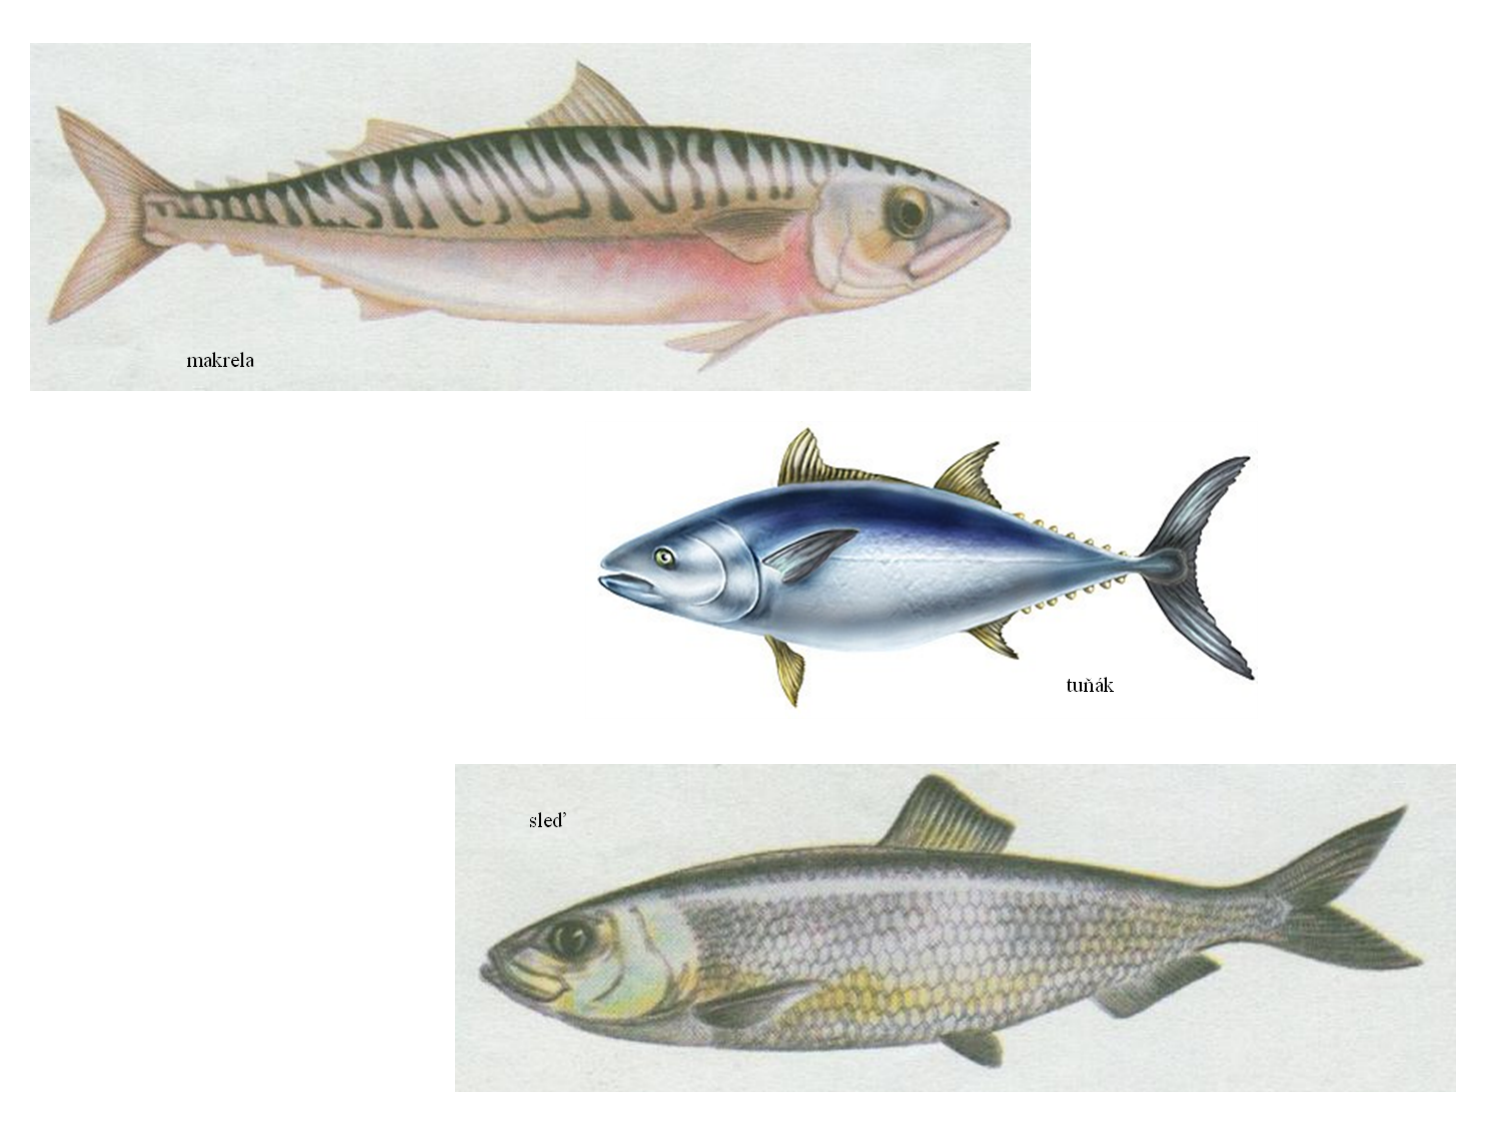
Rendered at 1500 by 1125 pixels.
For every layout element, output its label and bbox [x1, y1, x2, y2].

picture [29, 42, 1032, 392]
picture [454, 763, 1457, 1093]
picture [584, 420, 1259, 720]
